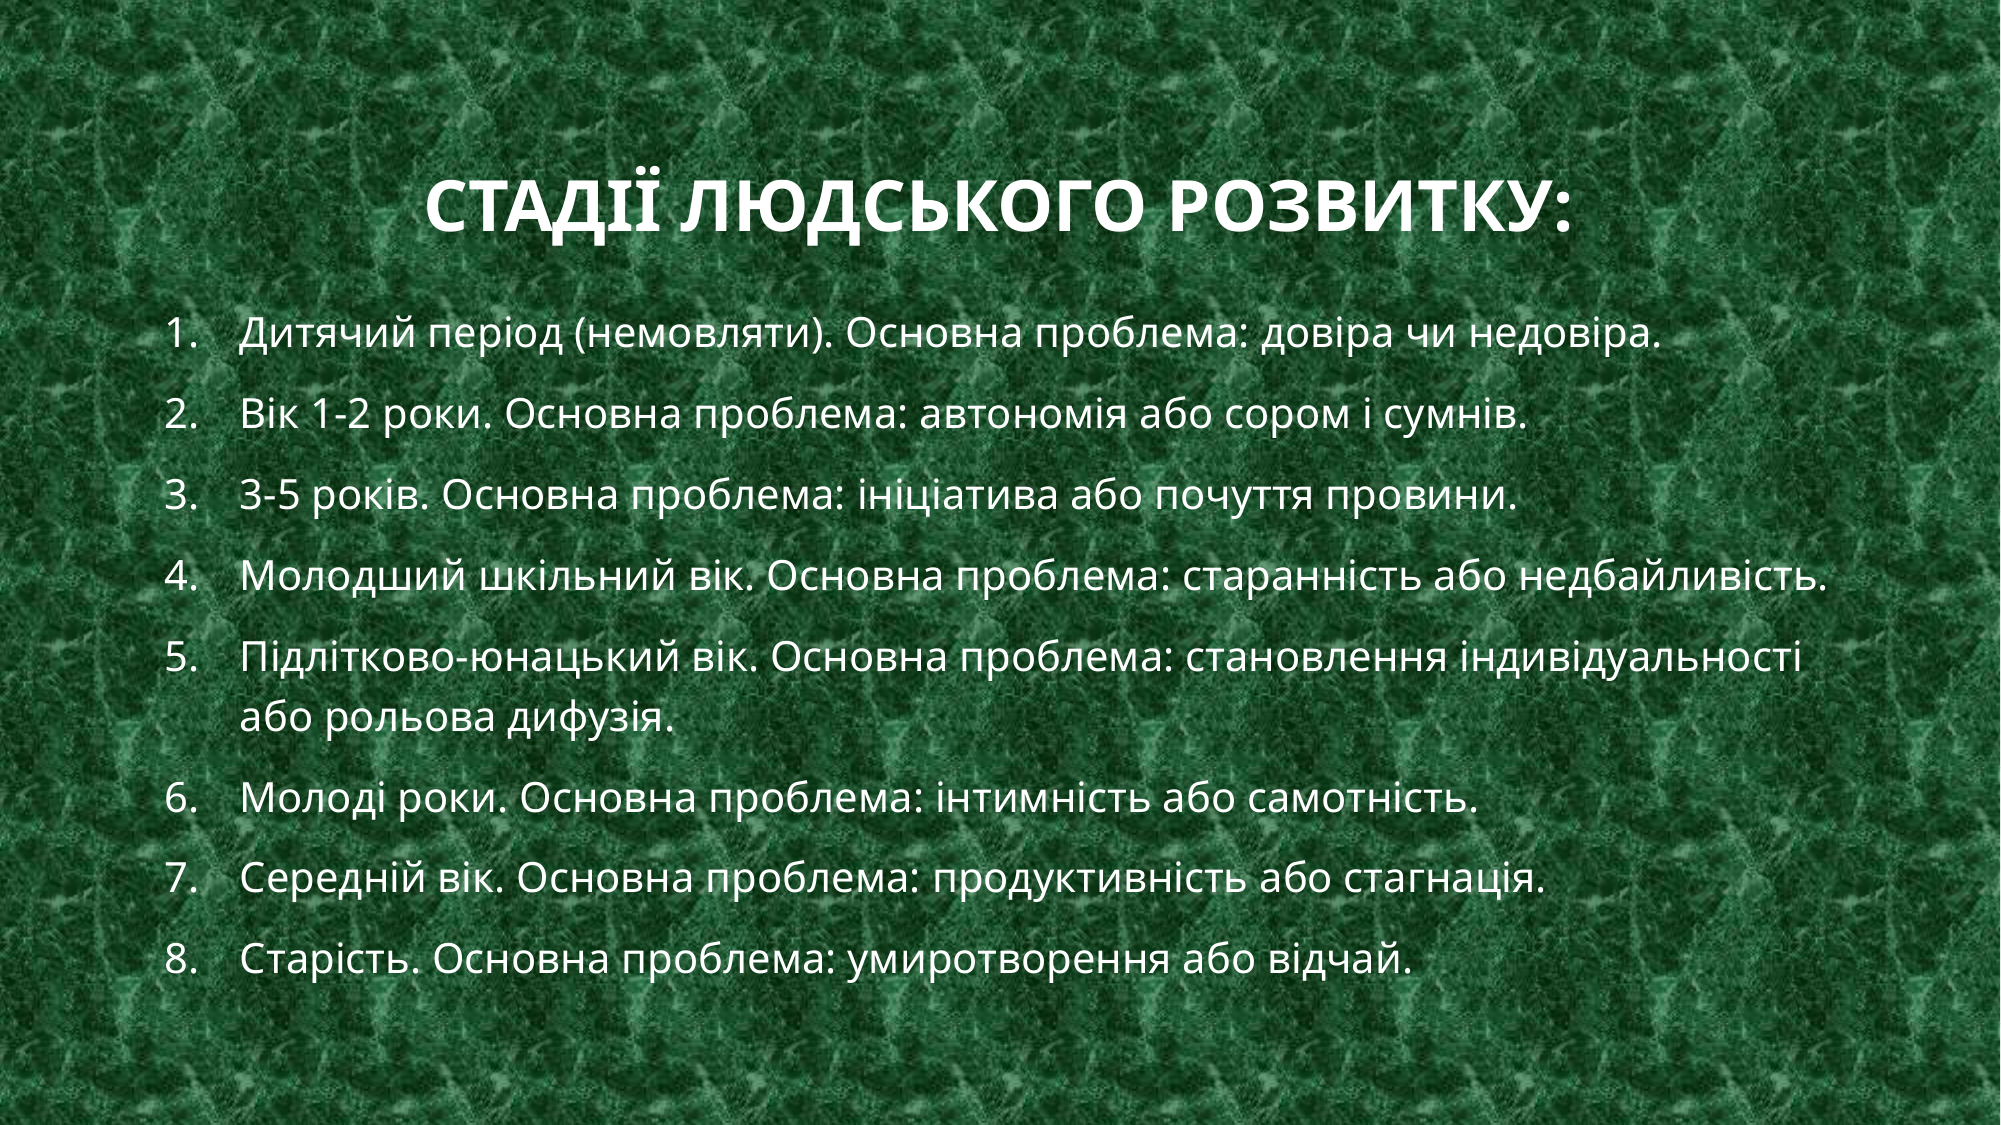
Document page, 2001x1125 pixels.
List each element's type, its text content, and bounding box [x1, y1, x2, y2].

picture [0, 0, 2001, 1125]
title Стадії людського розвитку: [149, 99, 1849, 288]
list Дитячий період (немовляти). Основна проблема: довіра чи недовіра. Вік 1-2 роки. Основна проблема: автономія або сором і сумнів. 3-5 років. Основна проблема: ініціатива або почуття провини. Молодший шкільний вік. Основна проблема: старанність або недбайливість. Підлітково-юнацький вік. Основна проблема: становлення індивідуальності або рольова дифузія. Молоді роки. Основна проблема: інтимність або самотність. Середній вік. Основна проблема: продуктивність або стагнація. Старість. Основна проблема: умиротворення або відчай. [149, 288, 1849, 1048]
